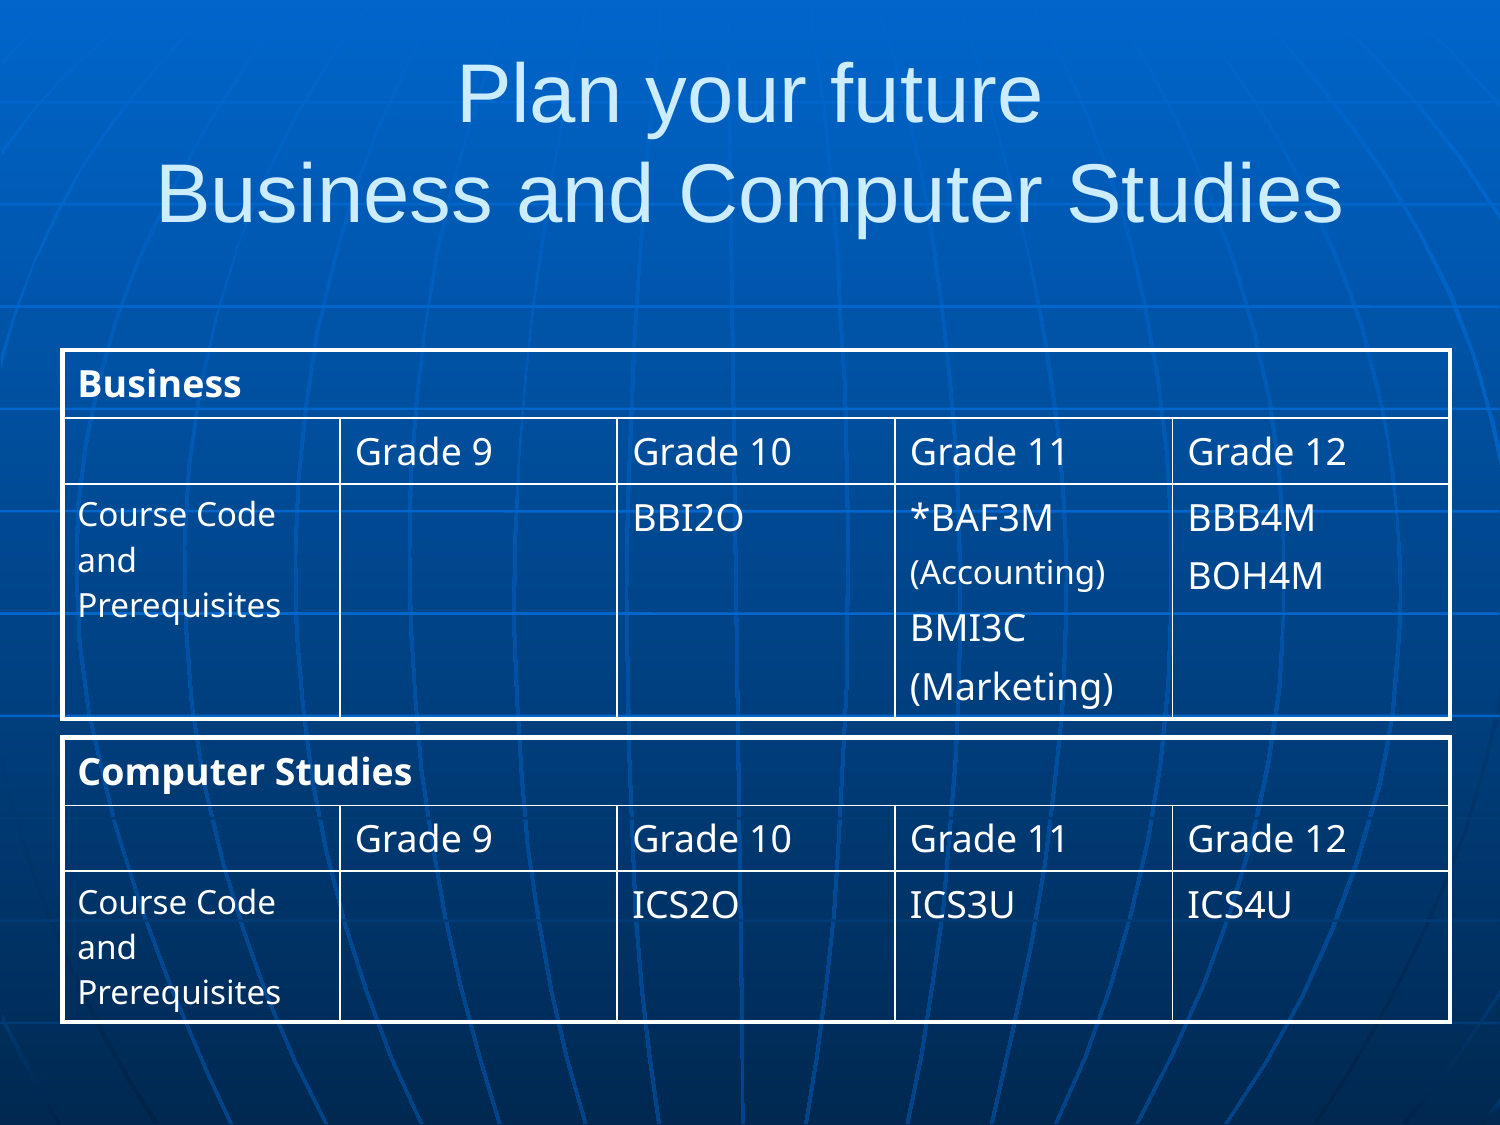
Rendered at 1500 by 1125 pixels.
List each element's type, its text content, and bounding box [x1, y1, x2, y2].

table_cell *BAF3M (Accounting) BMI3C (Marketing) [896, 485, 1172, 717]
table_cell Grade 12 [1173, 806, 1448, 870]
table_cell ICS3U [896, 872, 1172, 1020]
table_cell Grade 11 [896, 419, 1172, 483]
table_cell ICS4U [1173, 872, 1448, 1020]
table_cell Grade 9 [341, 806, 616, 870]
table_cell [65, 806, 339, 870]
table_cell Grade 10 [618, 806, 894, 870]
table_cell BBB4M BOH4M [1173, 485, 1448, 717]
table_header Business [65, 352, 1448, 417]
table_cell [341, 485, 616, 717]
table_cell Grade 11 [896, 806, 1172, 870]
table_cell [341, 872, 616, 1020]
table_cell Grade 9 [341, 419, 616, 483]
table_header Computer Studies [65, 740, 1448, 805]
table_cell ICS2O [618, 872, 894, 1020]
table_cell BBI2O [618, 485, 894, 717]
table_cell [65, 419, 339, 483]
table_cell Grade 12 [1173, 419, 1448, 483]
title Plan your future Business and Computer Studies [74, 45, 1426, 233]
table_cell Course Code and Prerequisites [65, 485, 339, 717]
table_cell Course Code and Prerequisites [65, 872, 339, 1020]
table_cell Grade 10 [618, 419, 894, 483]
